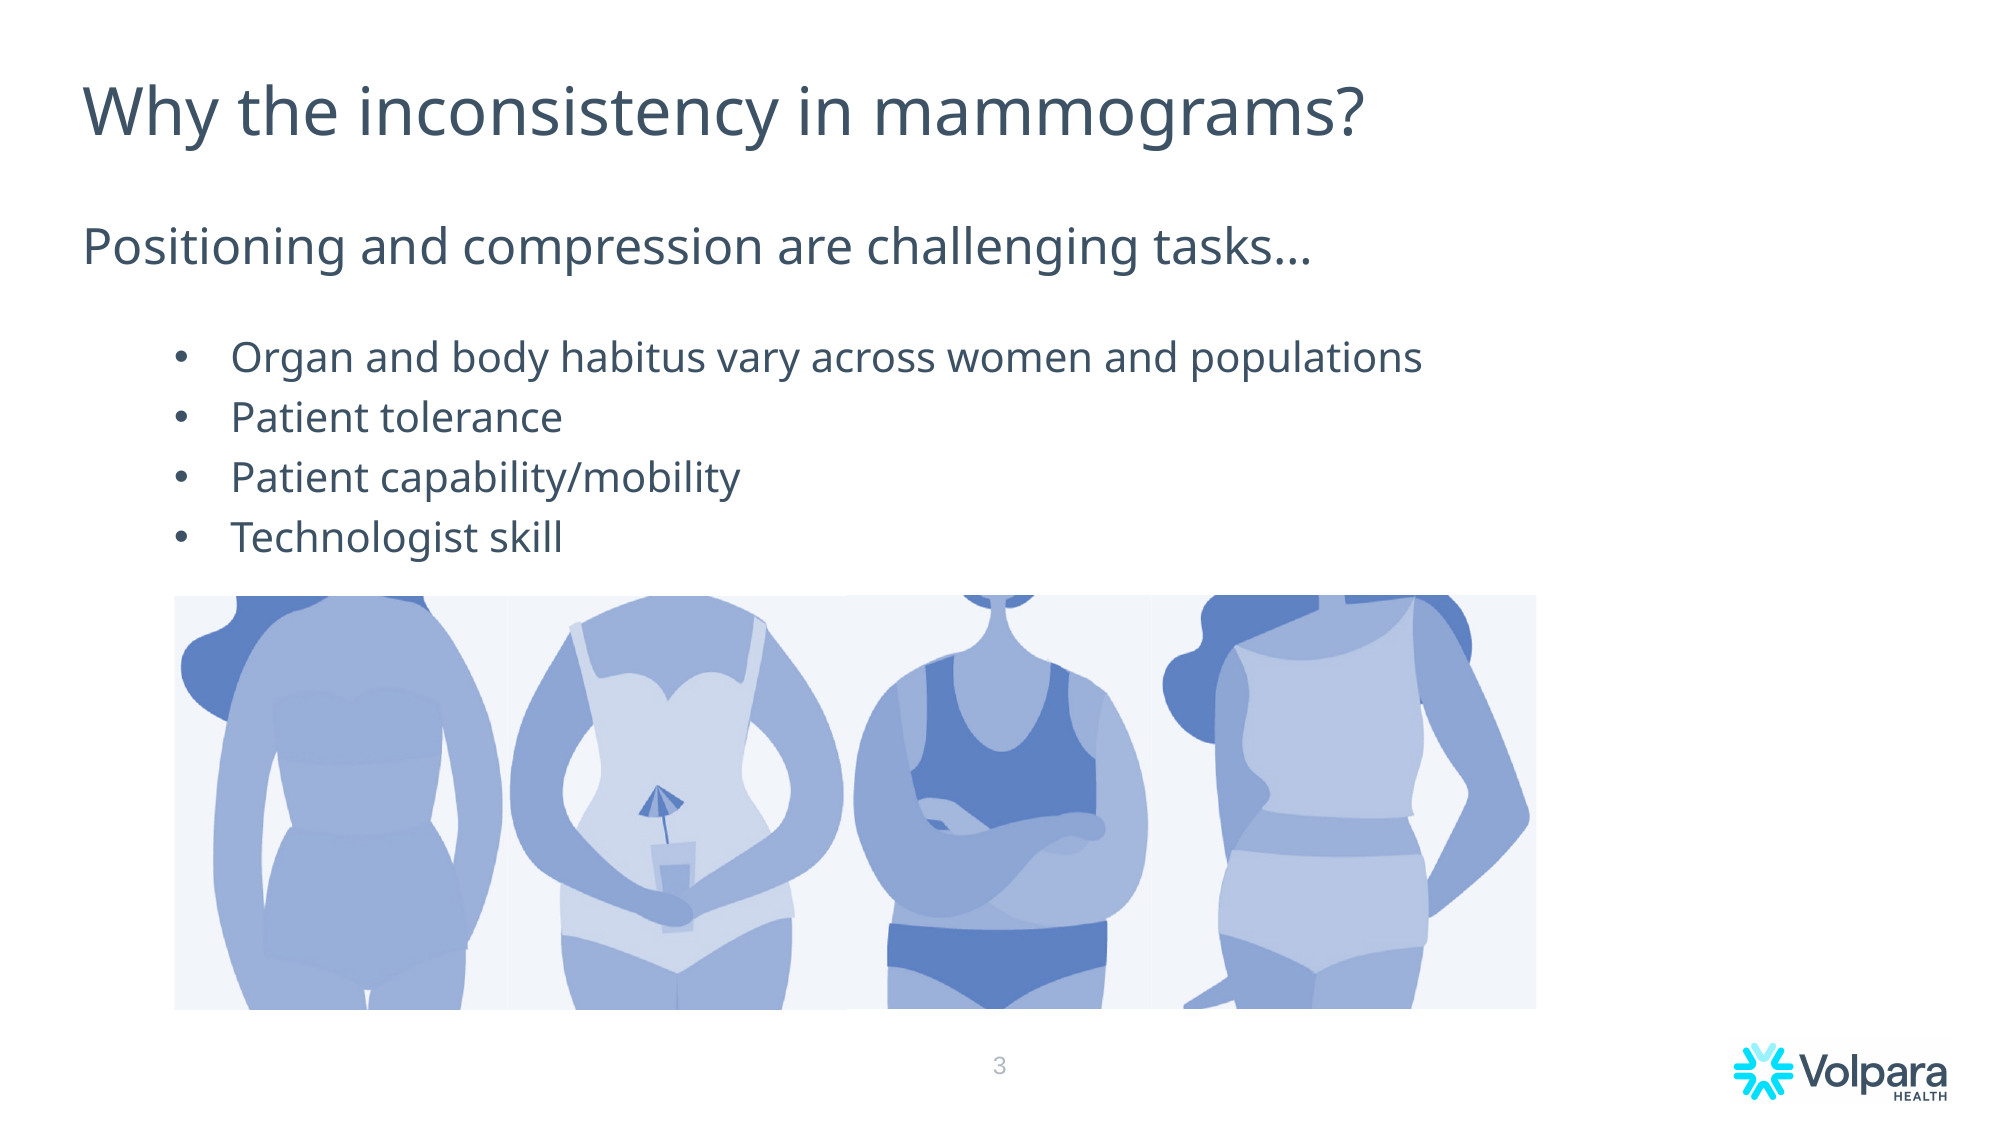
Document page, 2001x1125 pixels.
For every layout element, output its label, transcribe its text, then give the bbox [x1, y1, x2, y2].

text_box Why the inconsistency in mammograms? [67, 61, 1869, 172]
text_box Positioning and compression are challenging tasks… [67, 177, 1498, 283]
slide_number 3 [774, 1042, 1225, 1103]
picture [174, 595, 1537, 1010]
picture [1730, 1039, 1950, 1104]
text_box Organ and body habitus vary across women and populations Patient tolerance Patient capability/mobility Technologist skill [159, 313, 1666, 569]
